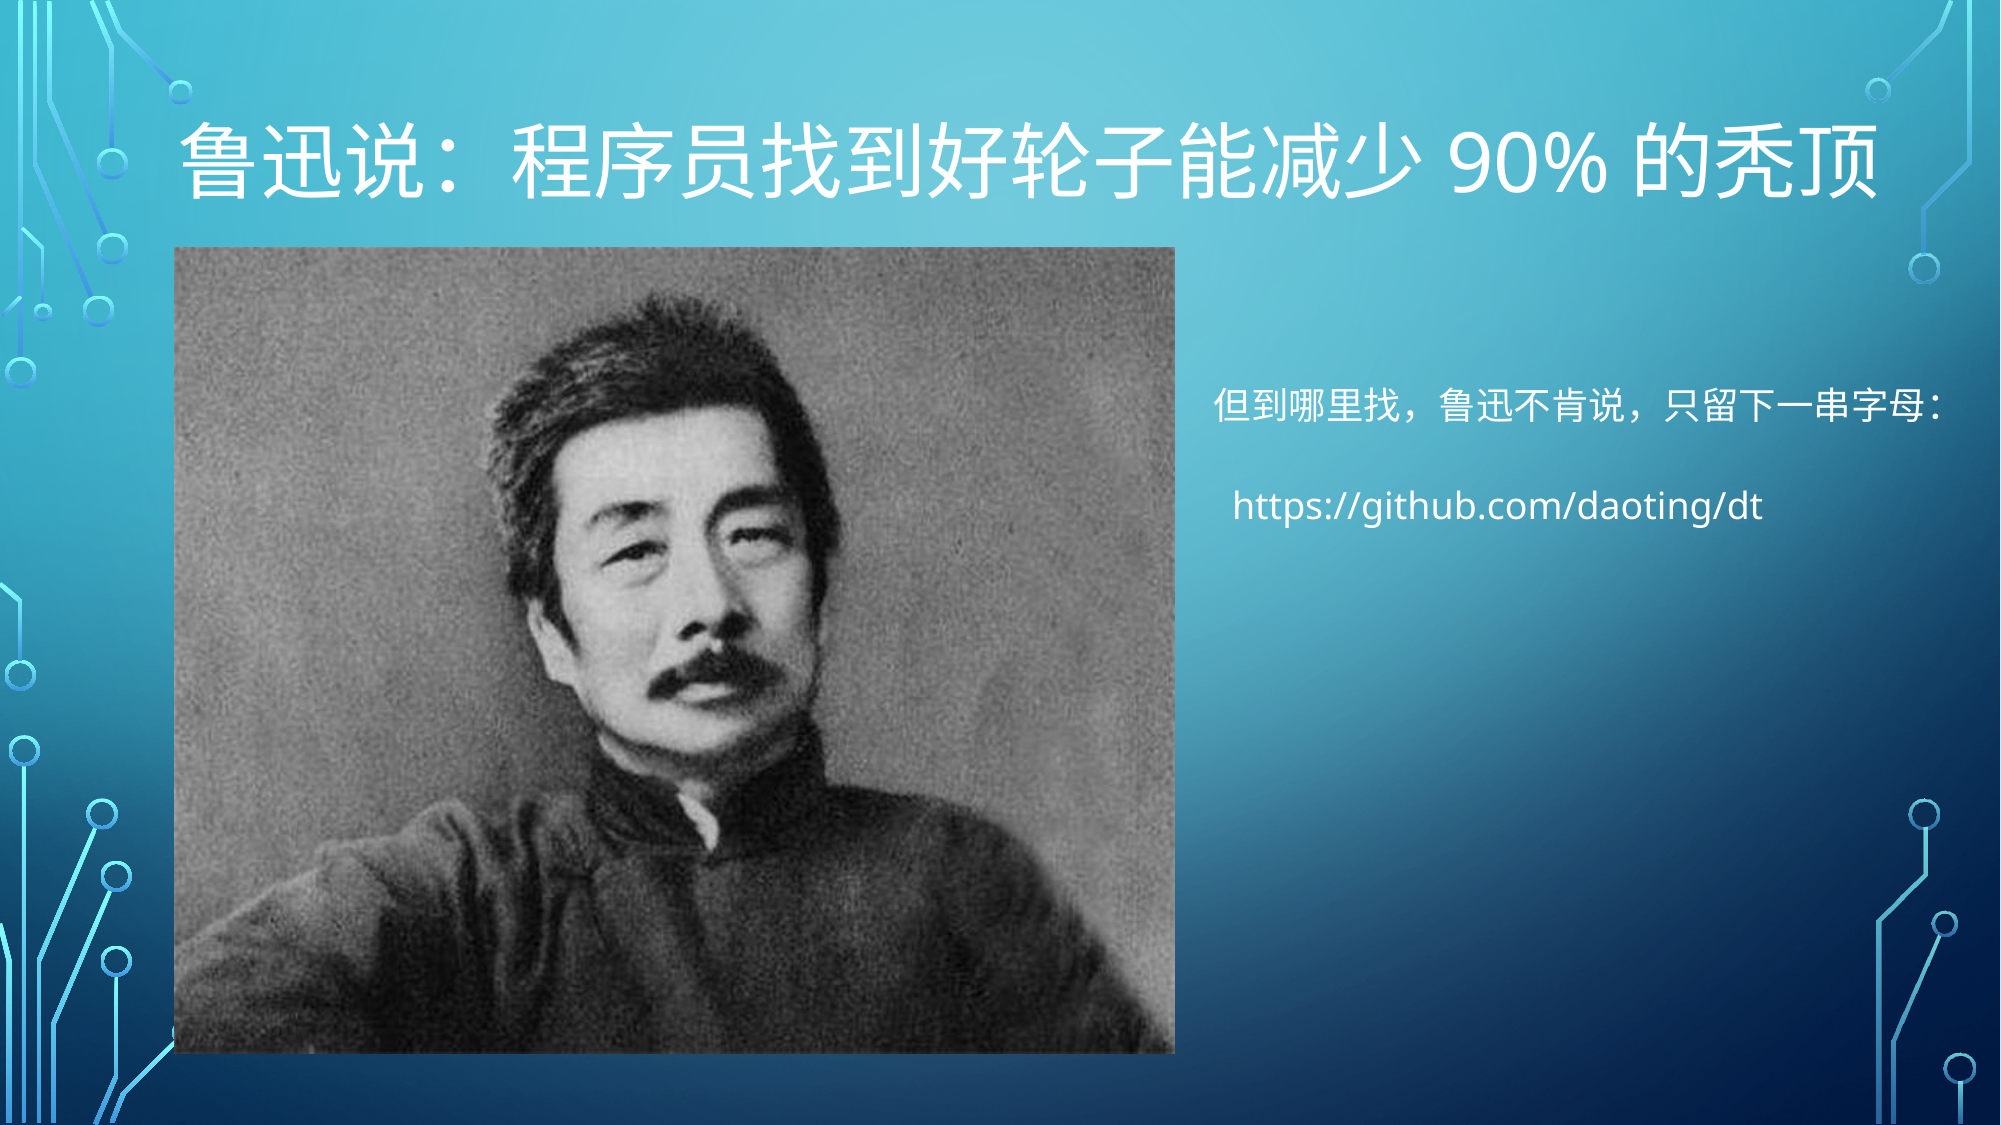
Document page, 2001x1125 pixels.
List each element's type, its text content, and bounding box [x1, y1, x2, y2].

text_box 鲁迅说：程序员找到好轮子能减少90%的秃顶 [162, 101, 1895, 217]
text_box 但到哪里找，鲁迅不肯说，只留下一串字母： [1199, 374, 1979, 435]
text_box https://github.com/daoting/dt [1217, 474, 1779, 535]
picture [174, 247, 1176, 1054]
